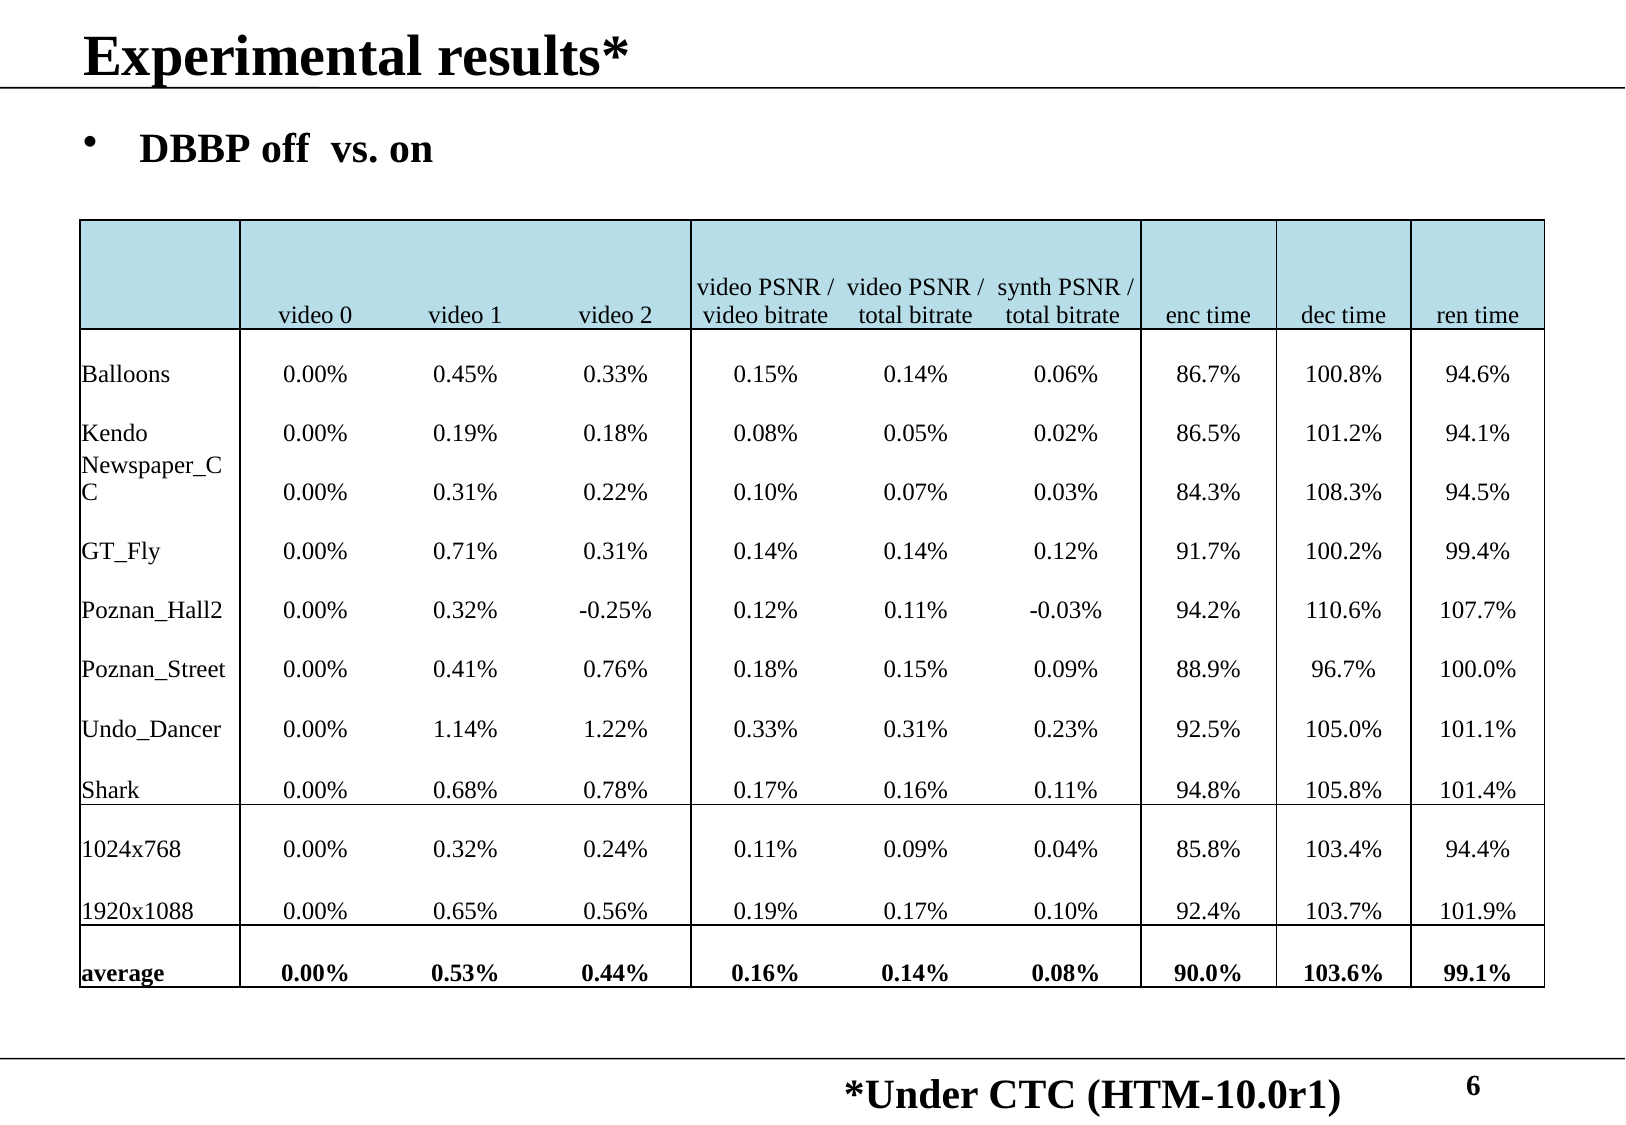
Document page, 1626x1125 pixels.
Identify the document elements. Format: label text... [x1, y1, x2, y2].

table_cell 0.00% [241, 447, 390, 506]
table_cell 0.17% [841, 863, 991, 924]
table_cell 110.6% [1277, 565, 1410, 624]
table_cell 0.18% [692, 624, 841, 683]
slide_number 6 [1403, 1058, 1544, 1106]
table_cell 99.1% [1412, 926, 1544, 986]
list DBBP off vs. on [68, 113, 1544, 1005]
table_cell 0.32% [390, 565, 541, 624]
table_cell Newspaper_CC [81, 447, 239, 506]
table_cell Poznan_Street [81, 624, 239, 683]
table_cell 0.31% [841, 683, 991, 743]
table_cell 105.0% [1277, 683, 1410, 743]
table_cell 100.0% [1412, 624, 1544, 683]
table_cell 0.23% [991, 683, 1140, 743]
table_cell 0.31% [541, 506, 690, 565]
table_cell 100.2% [1277, 506, 1410, 565]
table_cell 0.00% [241, 743, 390, 804]
table_cell 94.5% [1412, 447, 1544, 506]
text_box *Under CTC (HTM-10.0r1) [829, 1059, 1470, 1125]
table_cell Poznan_Hall2 [81, 565, 239, 624]
table_cell 0.14% [841, 330, 991, 388]
table_cell Balloons [81, 330, 239, 388]
table_cell 0.53% [390, 926, 541, 986]
table_cell 88.9% [1142, 624, 1276, 683]
table_header video PSNR / video bitrate [692, 221, 841, 328]
table_cell 103.7% [1277, 863, 1410, 924]
table_cell 101.9% [1412, 863, 1544, 924]
table_cell 0.18% [541, 388, 690, 447]
table_cell 0.09% [841, 805, 991, 863]
table_header video 2 [541, 221, 690, 328]
table_cell 0.00% [241, 330, 390, 388]
table_cell Shark [81, 743, 239, 804]
table_cell 0.22% [541, 447, 690, 506]
table_cell 0.45% [390, 330, 541, 388]
table_cell 92.4% [1142, 863, 1276, 924]
table_cell 0.11% [991, 743, 1140, 804]
table_cell 101.2% [1277, 388, 1410, 447]
table_cell 0.00% [241, 926, 390, 986]
table_cell 0.12% [991, 506, 1140, 565]
table_cell 101.4% [1412, 743, 1544, 804]
table_cell 1024x768 [81, 805, 239, 863]
table_cell 0.02% [991, 388, 1140, 447]
table_cell 0.14% [692, 506, 841, 565]
table_cell -0.03% [991, 565, 1140, 624]
table_cell Kendo [81, 388, 239, 447]
table_cell 0.00% [241, 565, 390, 624]
table_cell 0.00% [241, 506, 390, 565]
table_cell 107.7% [1412, 565, 1544, 624]
table_cell 0.15% [841, 624, 991, 683]
table_cell 0.04% [991, 805, 1140, 863]
table_cell 0.10% [692, 447, 841, 506]
table_cell 0.31% [390, 447, 541, 506]
table_cell 0.03% [991, 447, 1140, 506]
table_cell 0.06% [991, 330, 1140, 388]
table_cell 0.68% [390, 743, 541, 804]
table_header video PSNR / total bitrate [841, 221, 991, 328]
table_header enc time [1142, 221, 1276, 328]
table_cell Undo_Dancer [81, 683, 239, 743]
table_cell 0.00% [241, 624, 390, 683]
table_cell 84.3% [1142, 447, 1276, 506]
table_cell 0.32% [390, 805, 541, 863]
table_cell 103.4% [1277, 805, 1410, 863]
table_cell 92.5% [1142, 683, 1276, 743]
table_cell 0.33% [541, 330, 690, 388]
table_cell 0.24% [541, 805, 690, 863]
table_cell 0.14% [841, 506, 991, 565]
table_cell 0.15% [692, 330, 841, 388]
table_header ren time [1412, 221, 1544, 328]
table_header video 1 [390, 221, 541, 328]
table_cell 94.6% [1412, 330, 1544, 388]
table_cell 96.7% [1277, 624, 1410, 683]
table_cell 103.6% [1277, 926, 1410, 986]
table_cell 91.7% [1142, 506, 1276, 565]
title Experimental results* [68, 9, 1484, 94]
table_cell 94.4% [1412, 805, 1544, 863]
table_cell 0.17% [692, 743, 841, 804]
table_cell 0.65% [390, 863, 541, 924]
table_cell 0.78% [541, 743, 690, 804]
table_cell 94.2% [1142, 565, 1276, 624]
table_cell 0.08% [692, 388, 841, 447]
table_cell 0.41% [390, 624, 541, 683]
table_cell 0.00% [241, 863, 390, 924]
table_cell 0.16% [692, 926, 841, 986]
table_cell 86.7% [1142, 330, 1276, 388]
table_cell 0.12% [692, 565, 841, 624]
table_cell 94.1% [1412, 388, 1544, 447]
table_cell 0.56% [541, 863, 690, 924]
table_cell 0.16% [841, 743, 991, 804]
table_cell 1920x1088 [81, 863, 239, 924]
table_cell 0.00% [241, 805, 390, 863]
table_cell 94.8% [1142, 743, 1276, 804]
table_cell 0.11% [692, 805, 841, 863]
table_cell 1.14% [390, 683, 541, 743]
table_cell 0.19% [692, 863, 841, 924]
table_cell -0.25% [541, 565, 690, 624]
table_cell 99.4% [1412, 506, 1544, 565]
table_header [81, 221, 239, 328]
table_cell 0.71% [390, 506, 541, 565]
table_cell 0.44% [541, 926, 690, 986]
table_cell 0.00% [241, 683, 390, 743]
table_cell average [81, 926, 239, 986]
table_cell GT_Fly [81, 506, 239, 565]
table_cell 0.00% [241, 388, 390, 447]
table_cell 86.5% [1142, 388, 1276, 447]
table_cell 0.05% [841, 388, 991, 447]
table_cell 85.8% [1142, 805, 1276, 863]
table_cell 101.1% [1412, 683, 1544, 743]
table_cell 100.8% [1277, 330, 1410, 388]
table_header dec time [1277, 221, 1410, 328]
table_cell 108.3% [1277, 447, 1410, 506]
table_cell 0.07% [841, 447, 991, 506]
table_cell 90.0% [1142, 926, 1276, 986]
table_cell 0.11% [841, 565, 991, 624]
table_cell 1.22% [541, 683, 690, 743]
table_cell 0.76% [541, 624, 690, 683]
table_cell 0.19% [390, 388, 541, 447]
table_header video 0 [241, 221, 390, 328]
table_cell 0.14% [841, 926, 991, 986]
table_cell 105.8% [1277, 743, 1410, 804]
table_header synth PSNR / total bitrate [991, 221, 1140, 328]
table_cell 0.33% [692, 683, 841, 743]
table_cell 0.08% [991, 926, 1140, 986]
table_cell 0.09% [991, 624, 1140, 683]
table_cell 0.10% [991, 863, 1140, 924]
